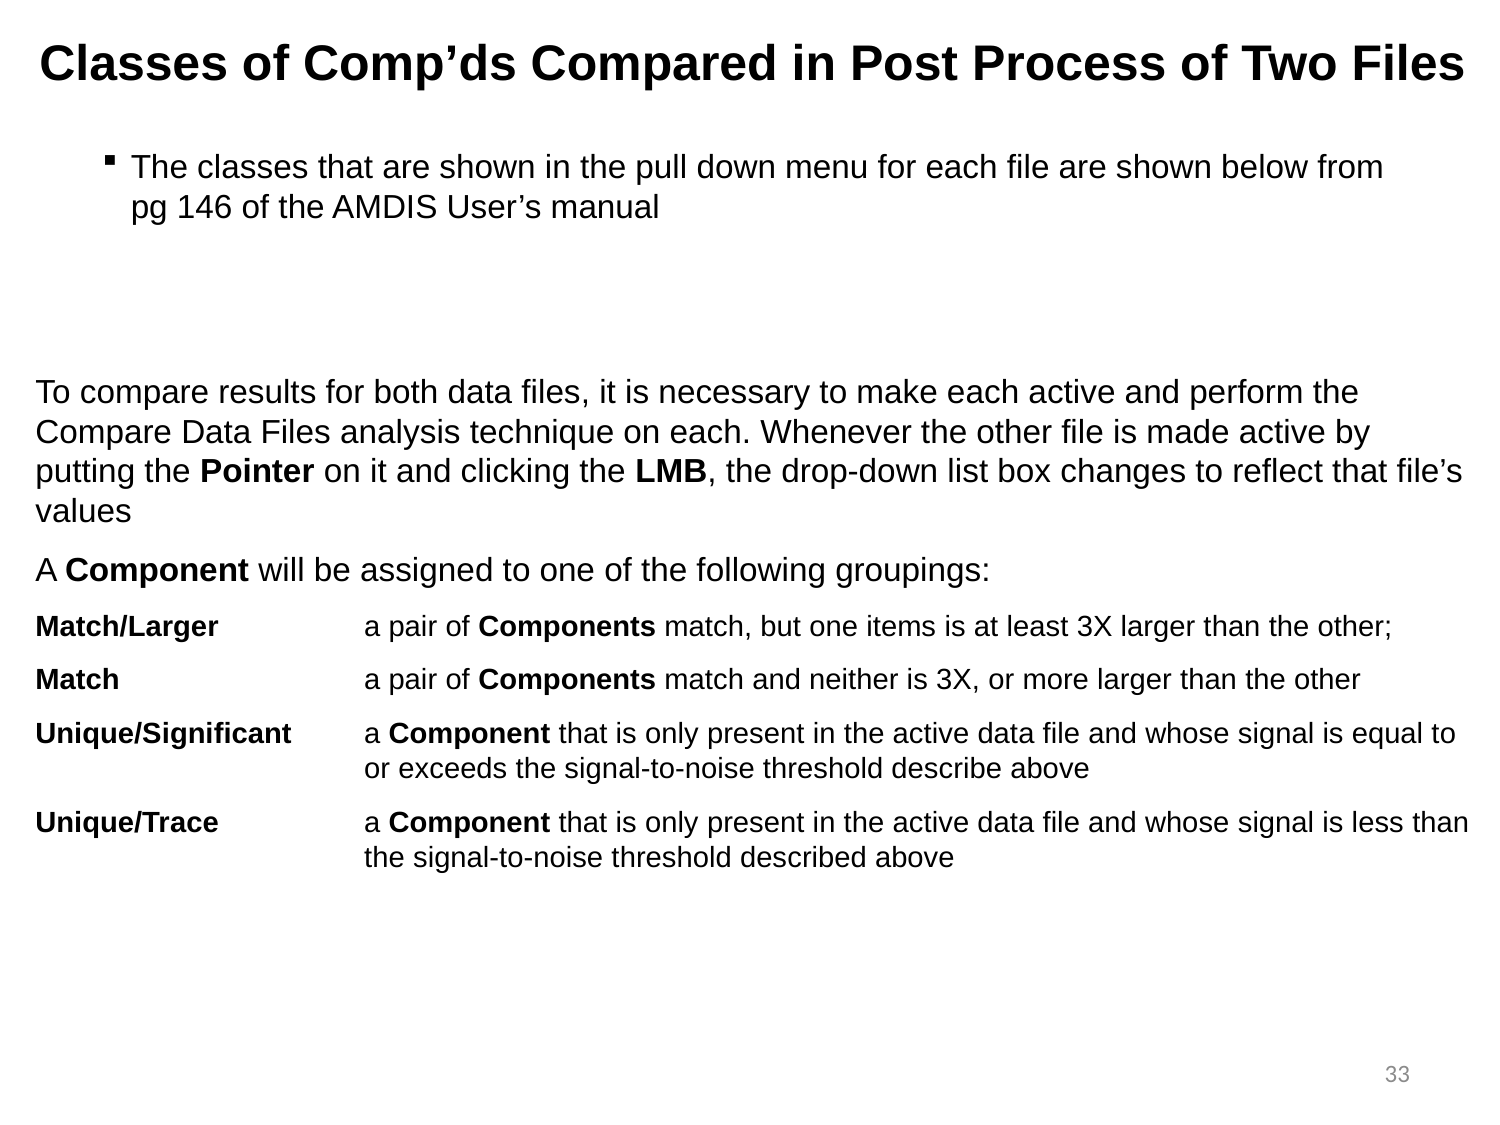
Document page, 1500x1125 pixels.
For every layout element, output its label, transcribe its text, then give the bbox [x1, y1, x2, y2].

text_box The classes that are shown in the pull down menu for each file are shown below from pg 146 of the AMDIS User’s manual [87, 137, 1413, 232]
slide_number 33 [1074, 1042, 1425, 1103]
text_box To compare results for both data files, it is necessary to make each active and perform the Compare Data Files analysis technique on each. Whenever the other file is made active by putting the Pointer on it and clicking the LMB, the drop-down list box changes to reflect that file’s values A Component will be assigned to one of the following groupings: Match/Larger a pair of Components match, but one items is at least 3X larger than the other; Match a pair of Components match and neither is 3X, or more larger than the other Unique/Significant a Component that is only present in the active data file and whose signal is equal to or exceeds the signal-to-noise threshold describe above Unique/Trace a Component that is only present in the active data file and whose signal is less than the signal-to-noise threshold described above [20, 362, 1490, 881]
text_box Classes of Comp’ds Compared in Post Process of Two Files [24, 22, 1482, 98]
